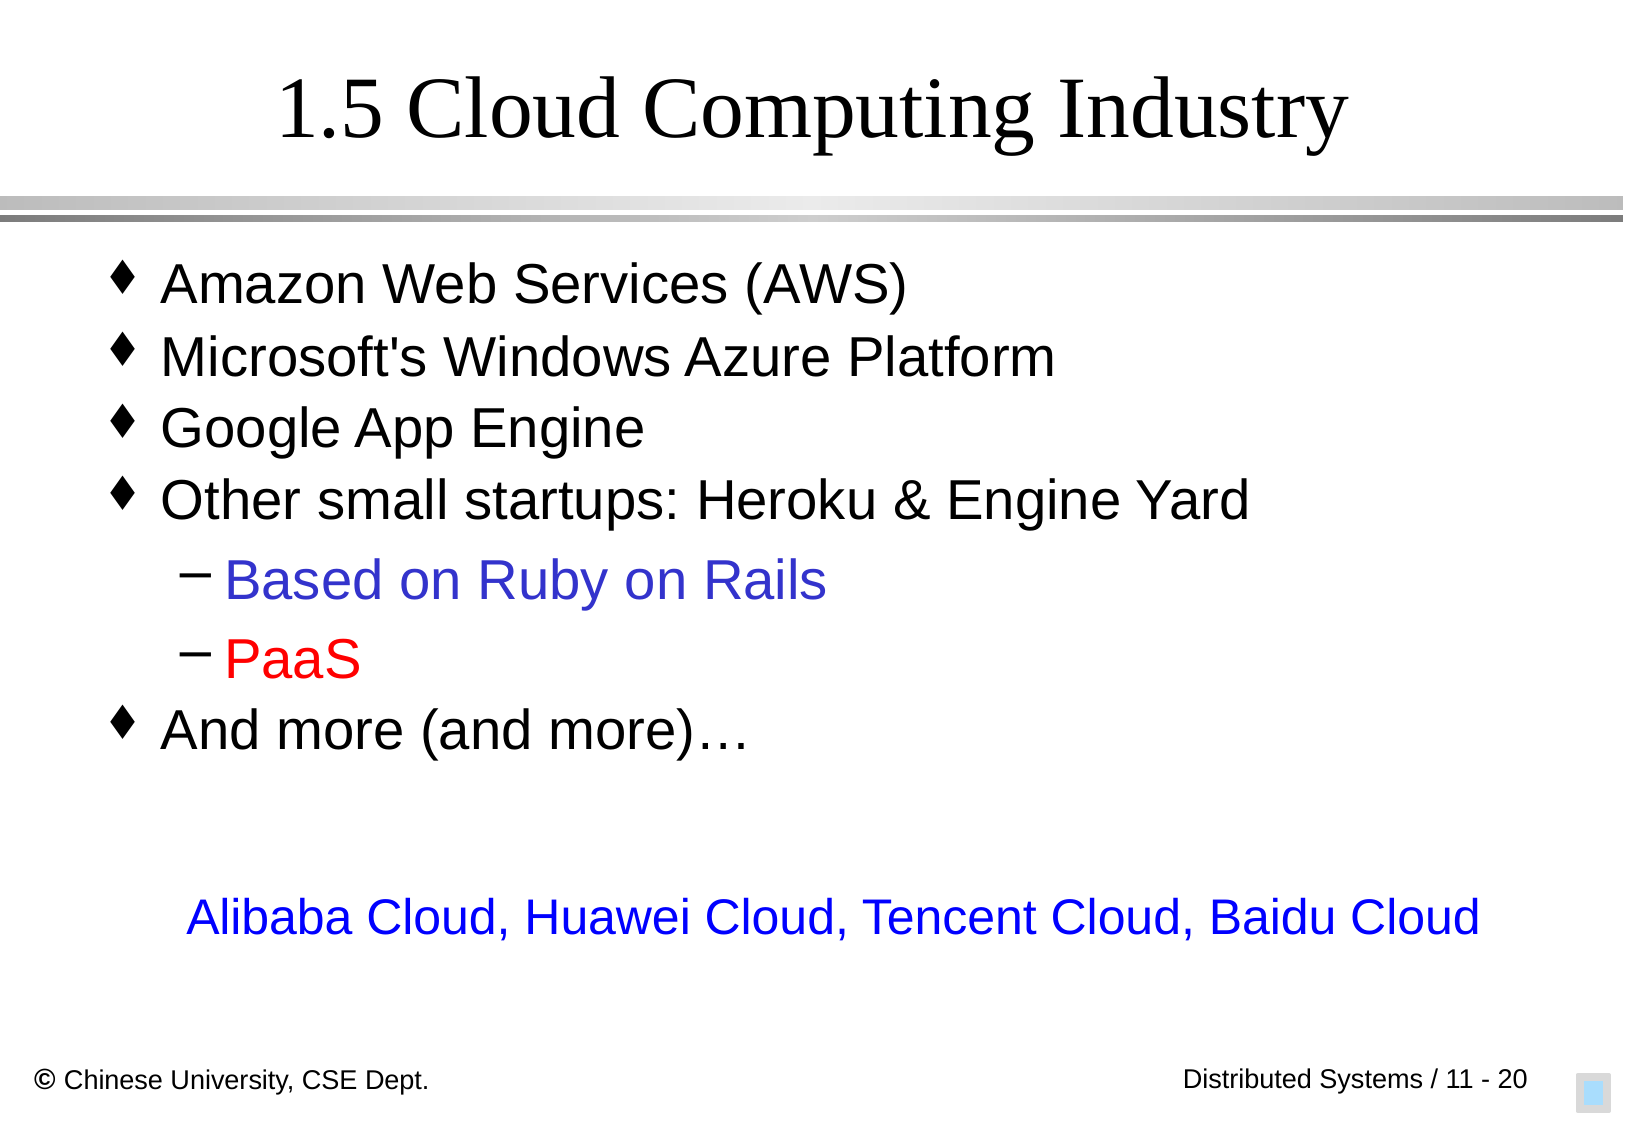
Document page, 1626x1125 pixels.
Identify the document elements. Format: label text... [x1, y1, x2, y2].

text_box Alibaba Cloud, Huawei Cloud, Tencent Cloud, Baidu Cloud [171, 876, 1497, 952]
title 1.5 Cloud Computing Industry [50, 62, 1575, 163]
text_box [1577, 1074, 1609, 1111]
list Amazon Web Services (AWS) Microsoft's Windows Azure Platform Google App Engine Other small startups: Heroku & Engine Yard Based on Ruby on Rails PaaS And more (and more)… [92, 248, 1505, 1036]
